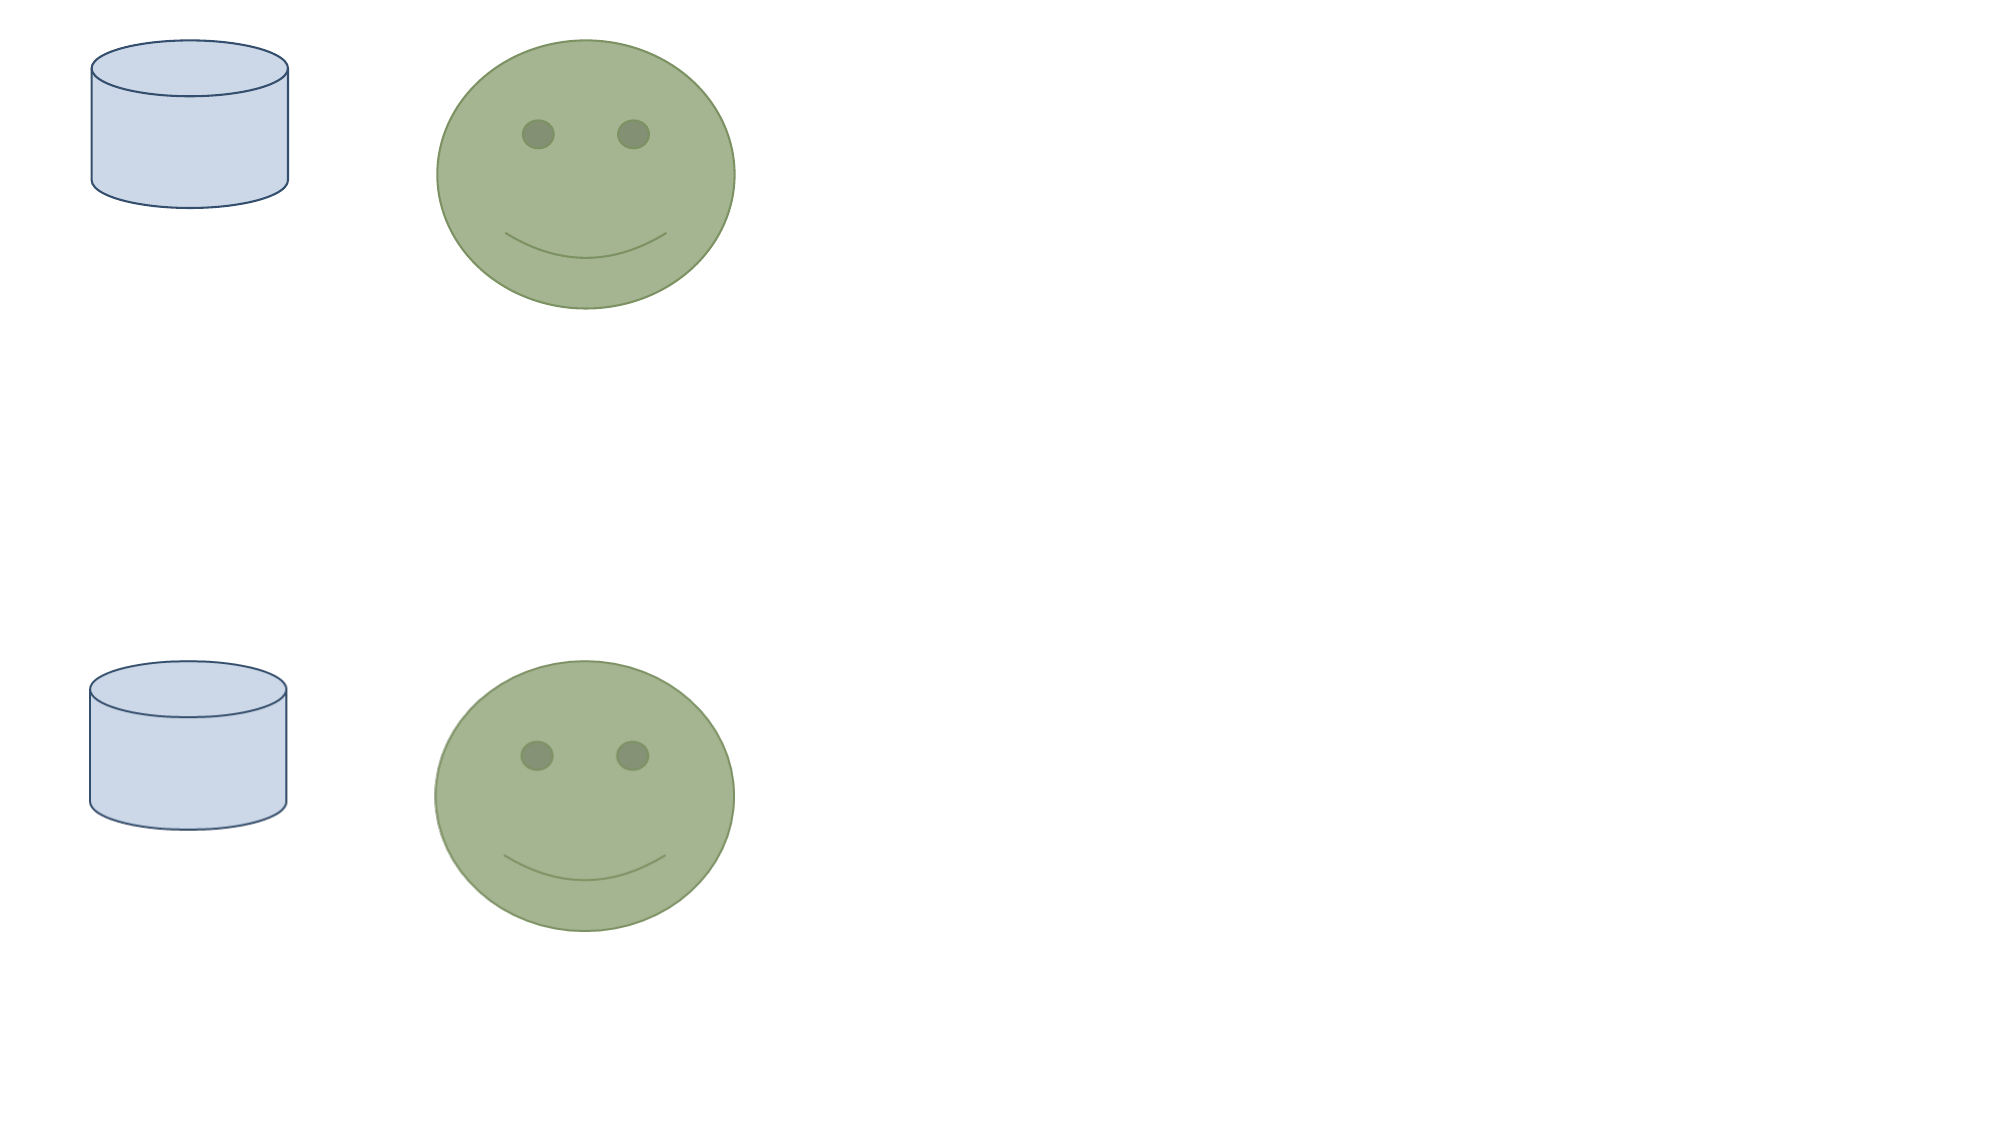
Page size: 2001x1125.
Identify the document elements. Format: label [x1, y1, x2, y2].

picture [89, 660, 735, 932]
text_box [436, 39, 736, 310]
text_box [90, 39, 290, 210]
